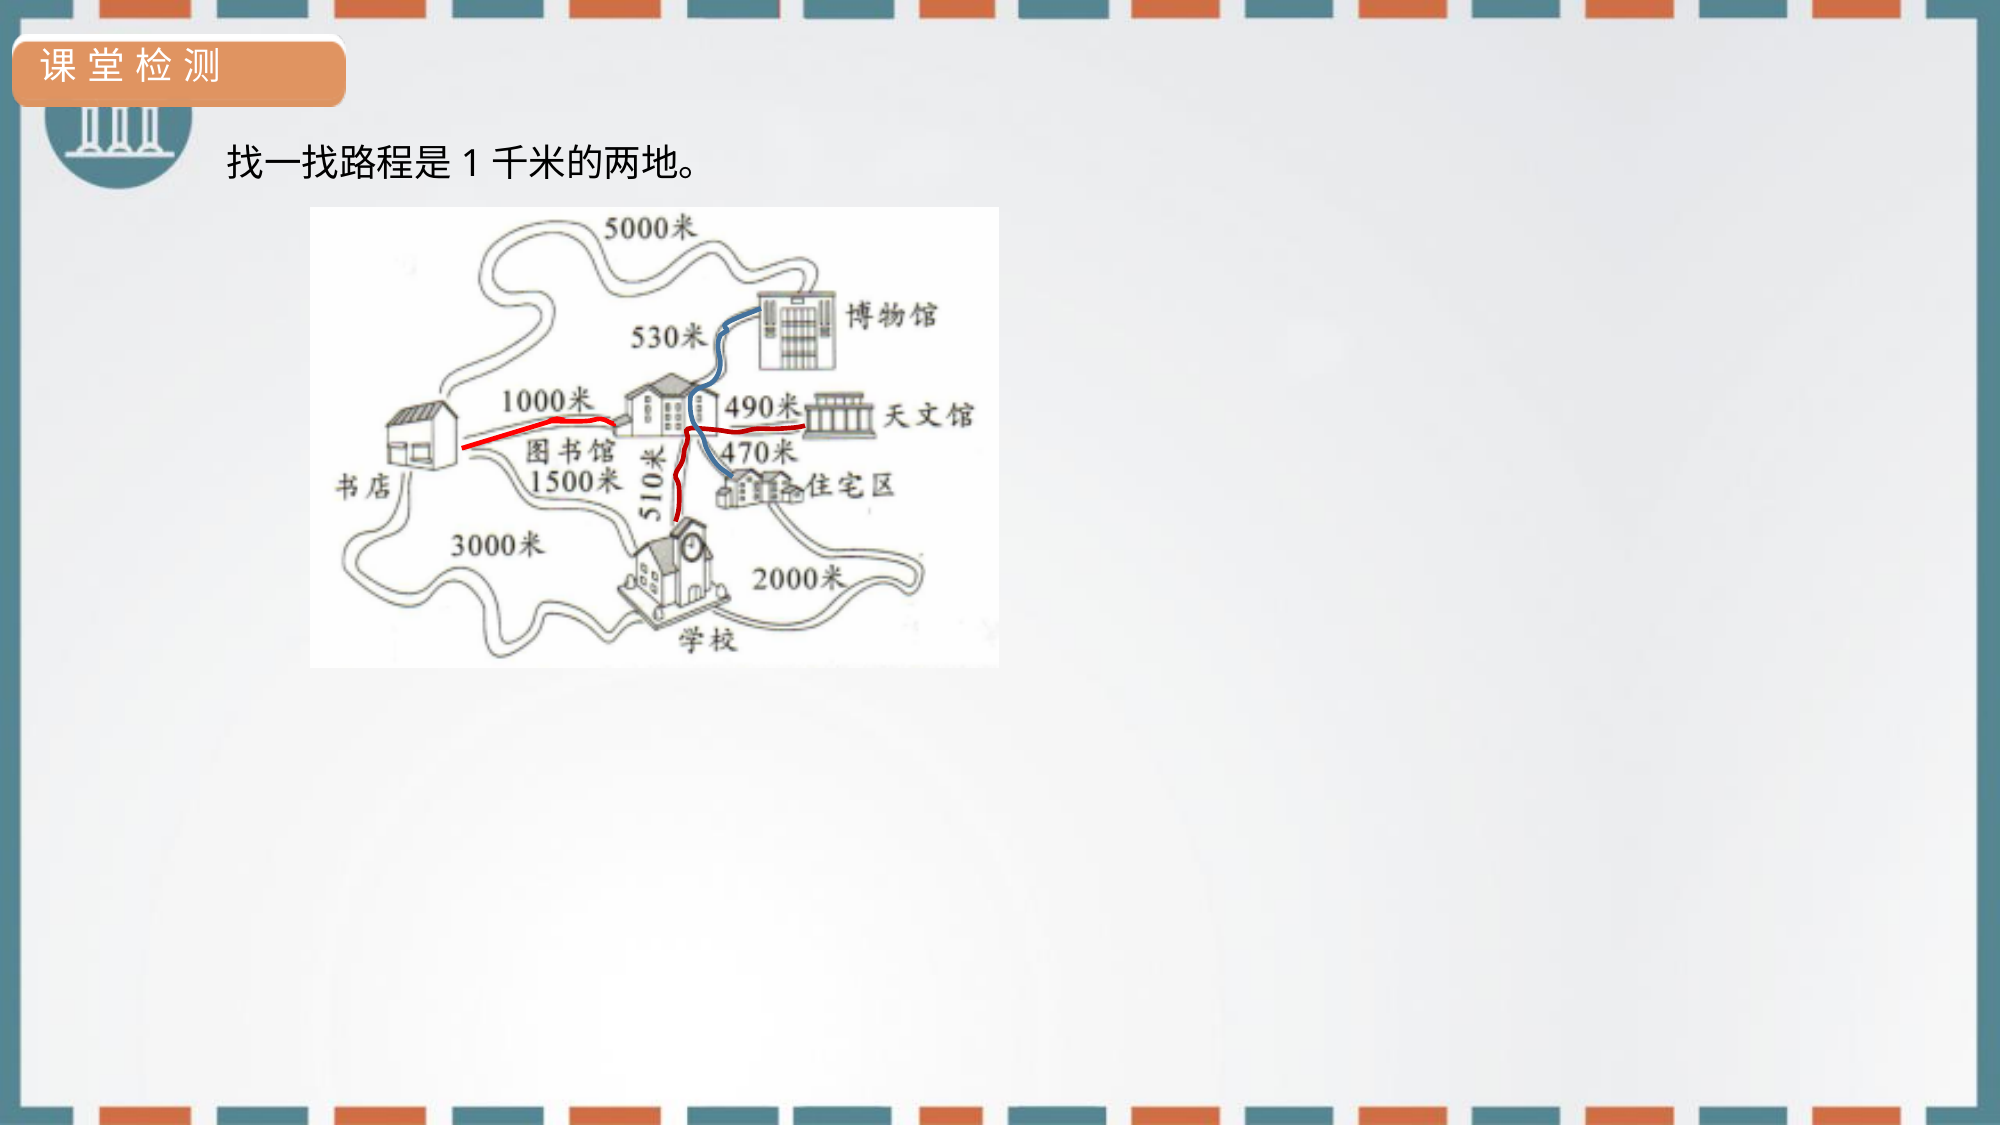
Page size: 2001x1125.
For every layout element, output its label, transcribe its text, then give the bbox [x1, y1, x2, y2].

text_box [12, 34, 373, 110]
picture [0, 0, 2000, 1125]
text_box 找一找路程是1千米的两地。 [212, 131, 732, 192]
